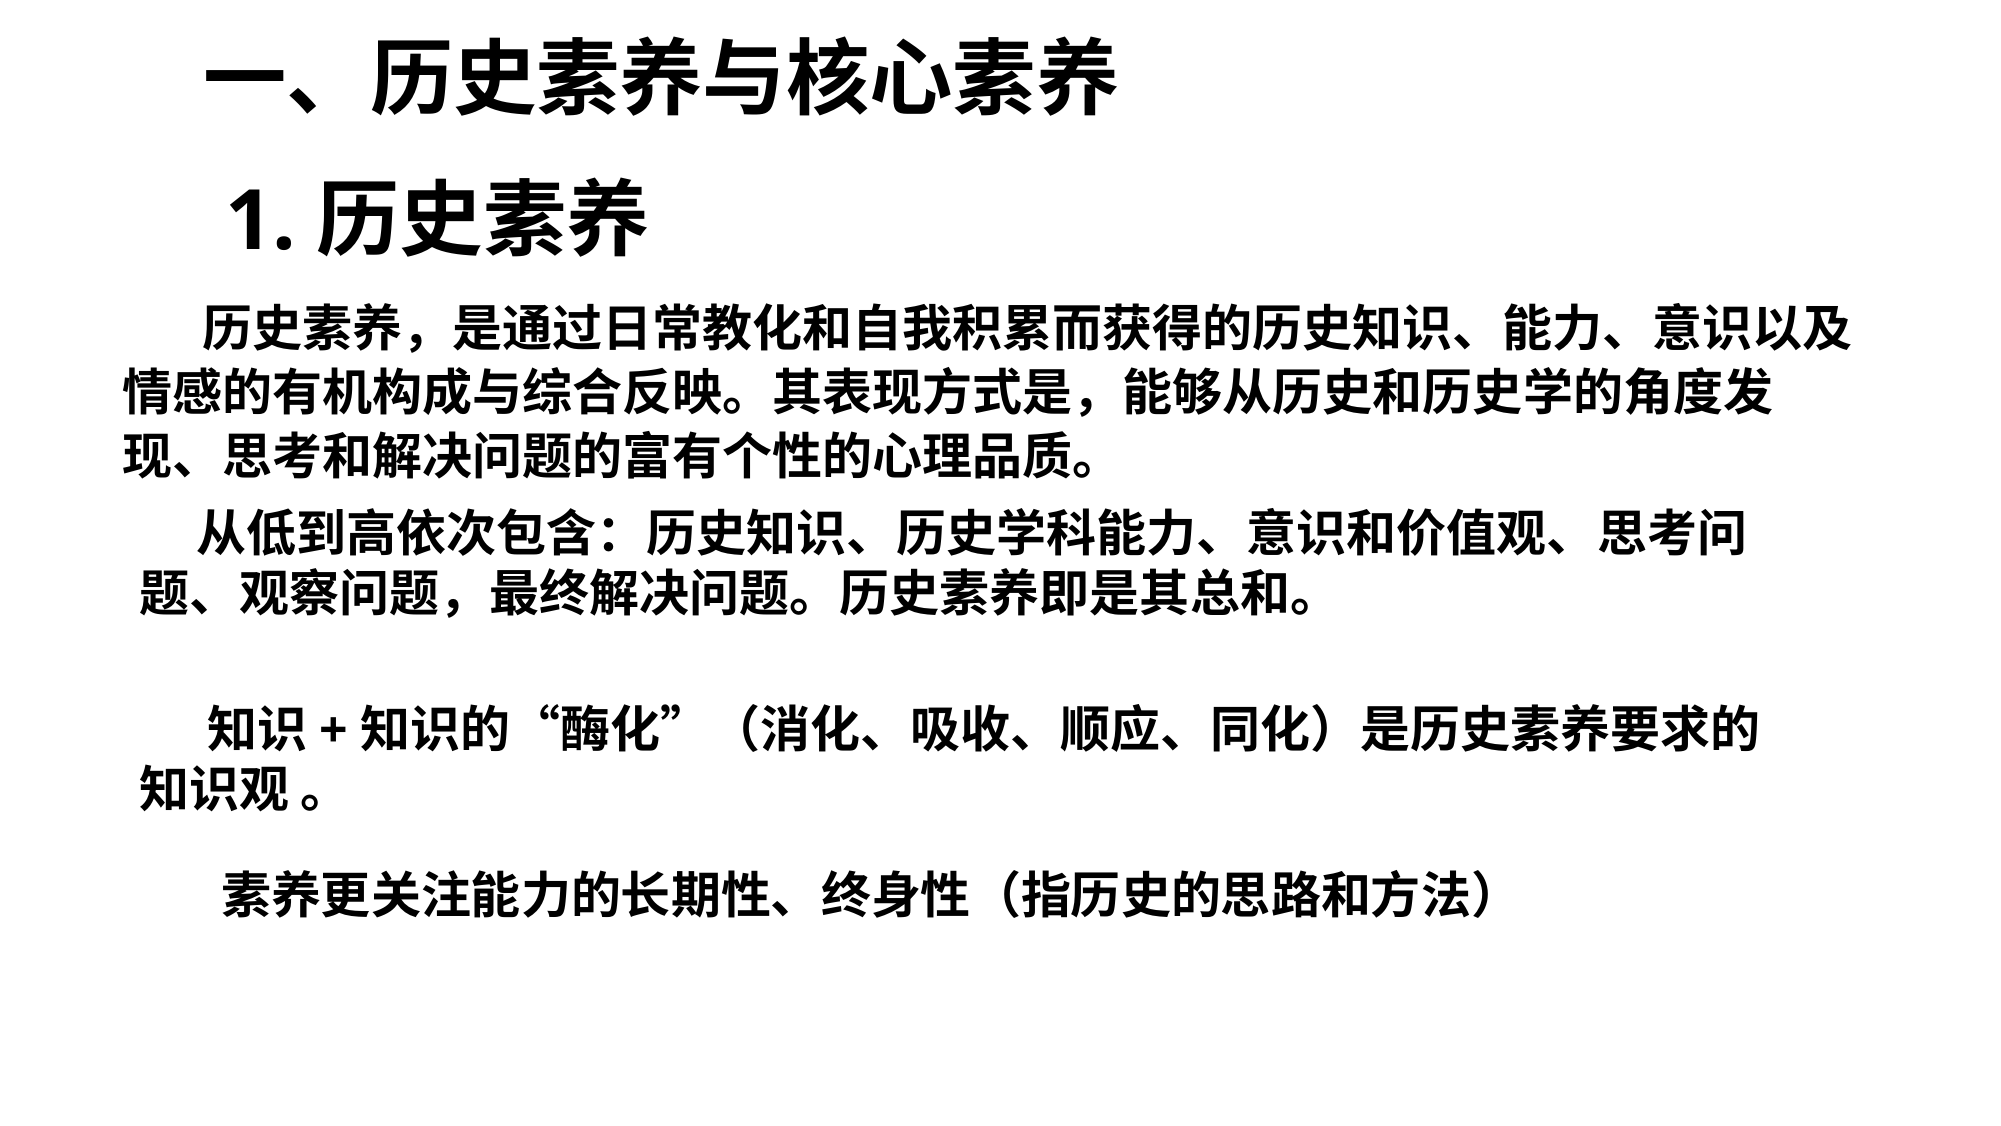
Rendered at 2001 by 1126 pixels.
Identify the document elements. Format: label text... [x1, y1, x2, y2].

text_box 历史素养，是通过日常教化和自我积累而获得的历史知识、能力、意识以及情感的有机构成与综合反映。其表现方式是，能够从历史和历史学的角度发现、思考和解决问题的富有个性的心理品质。 [107, 285, 1868, 493]
text_box 素养更关注能力的长期性、终身性（指历史的思路和方法） [171, 855, 1810, 931]
text_box 从低到高依次包含：历史知识、历史学科能力、意识和价值观、思考问题、观察问题，最终解决问题。历史素养即是其总和。 [124, 494, 1851, 630]
text_box 一、历史素养与核心素养 1.历史素养 [188, 17, 1227, 275]
text_box 知识+知识的“酶化”（消化、吸收、顺应、同化）是历史素养要求的知识观 。 [124, 690, 1802, 826]
